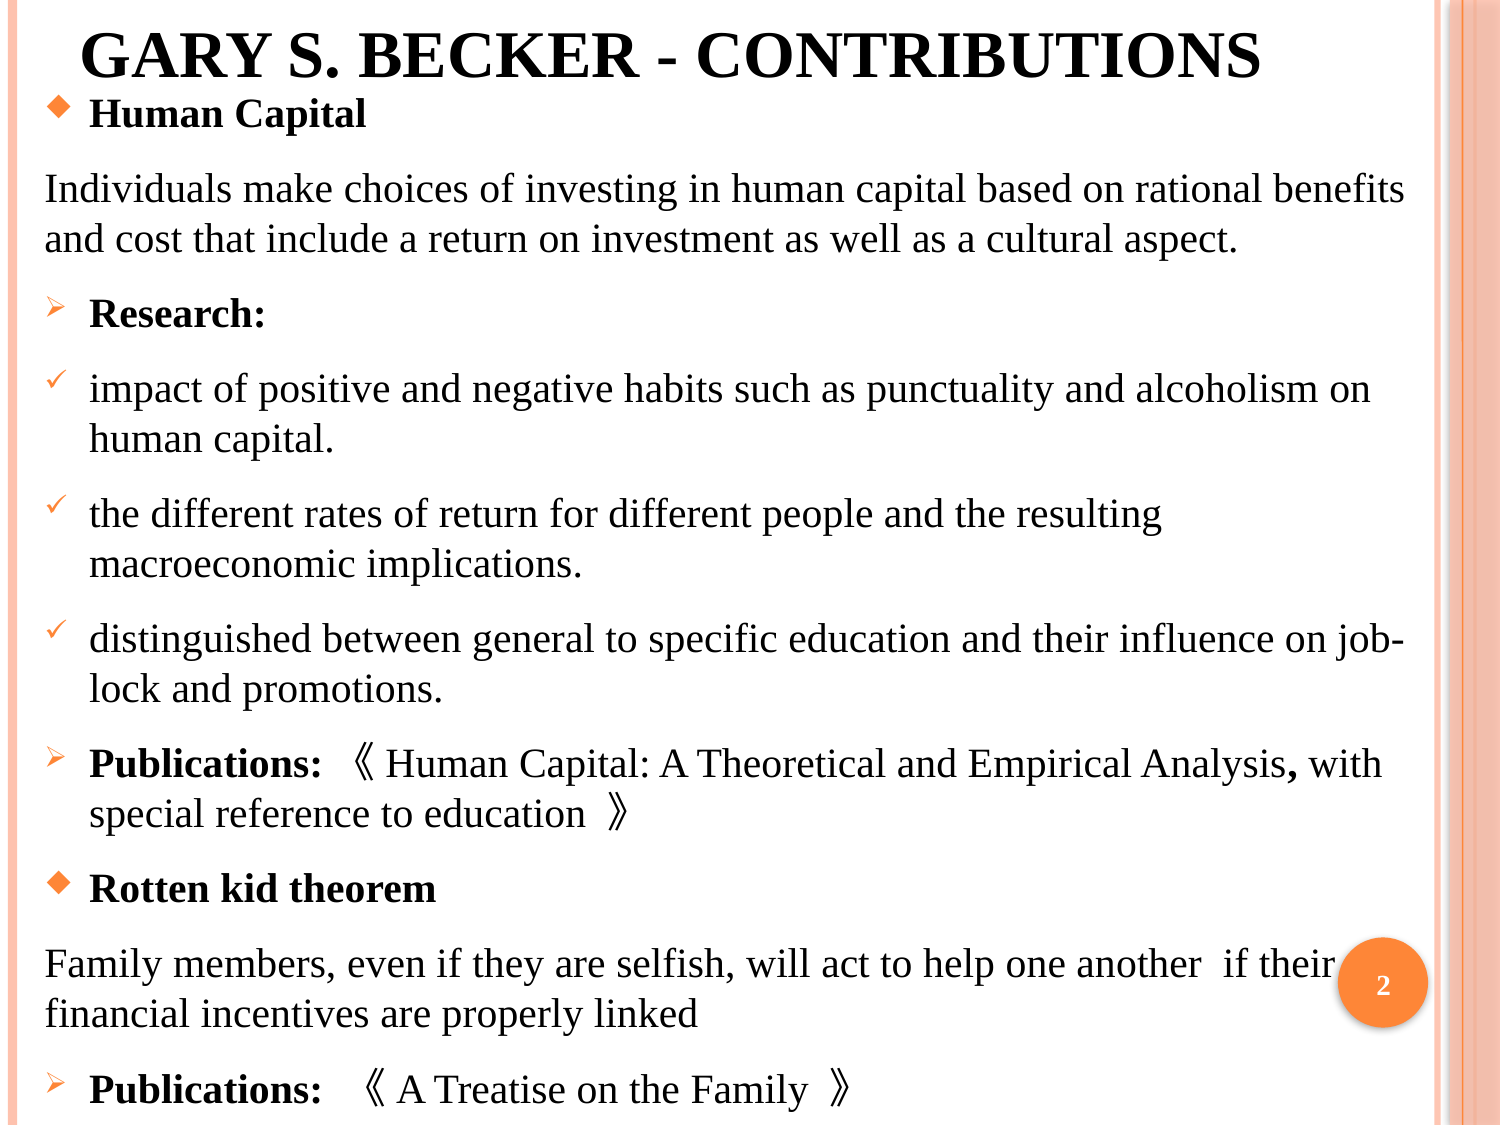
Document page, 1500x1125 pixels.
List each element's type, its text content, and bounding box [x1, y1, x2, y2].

title Gary S. Becker - Contributions [64, 0, 1290, 77]
slide_number 2 [1333, 940, 1434, 1026]
list Human Capital Individuals make choices of investing in human capital based on rational benefits and cost that include a return on investment as well as a cultural aspect. Research: impact of positive and negative habits such as punctuality and alcoholism on human capital. the different rates of return for different people and the resulting macroeconomic implications. distinguished between general to specific education and their influence on job-lock and promotions. Publications:《Human Capital: A Theoretical and Empirical Analysis, with special reference to education 》 Rotten kid theorem Family members, even if they are selfish, will act to help one another if their financial incentives are properly linked Publications: 《A Treatise on the Family 》 [29, 77, 1448, 1114]
